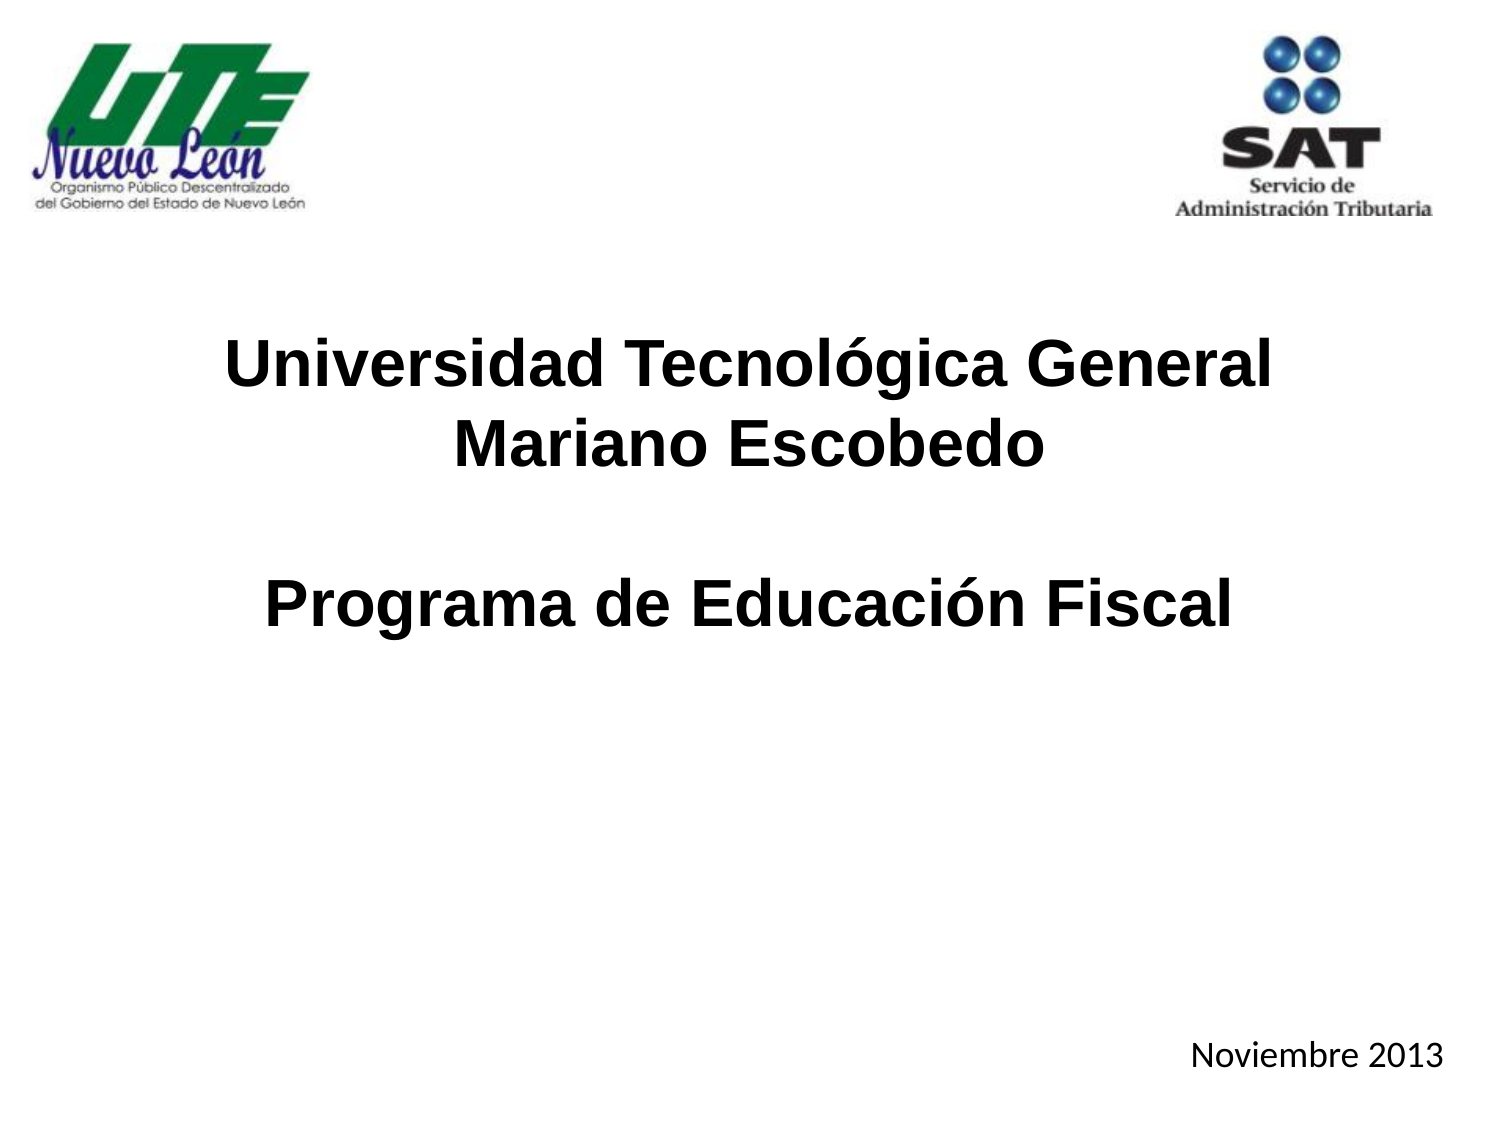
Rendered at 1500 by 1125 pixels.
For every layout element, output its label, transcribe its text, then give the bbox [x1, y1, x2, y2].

picture [1174, 30, 1433, 216]
text_box Noviembre 2013 [1068, 1023, 1459, 1083]
picture [29, 42, 314, 212]
text_box Universidad Tecnológica General Mariano Escobedo Programa de Educación Fiscal [206, 312, 1294, 728]
